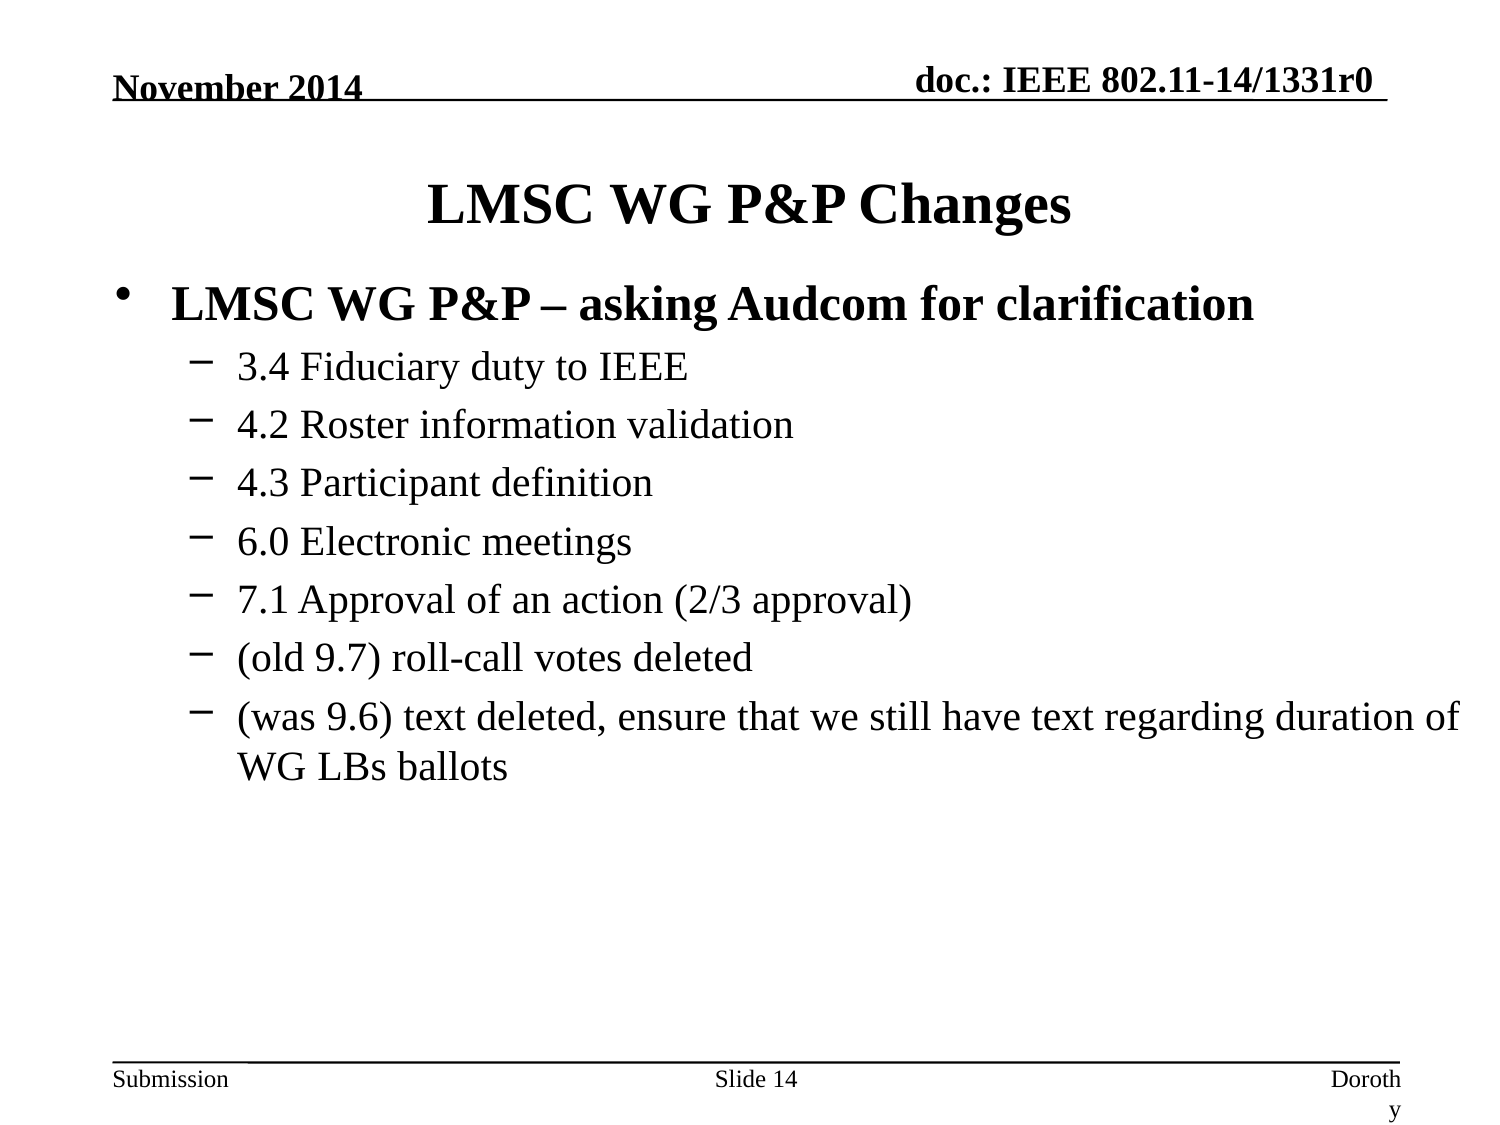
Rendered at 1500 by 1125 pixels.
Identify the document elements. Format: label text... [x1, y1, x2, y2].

title LMSC WG P&P Changes [24, 112, 1476, 288]
slide_number Slide 14 [712, 1061, 800, 1093]
footer Dorothy Stanley (Aruba Networks) [1324, 1061, 1402, 1093]
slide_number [112, 62, 401, 109]
list LMSC WG P&P – asking Audcom for clarification 3.4 Fiduciary duty to IEEE 4.2 Roster information validation 4.3 Participant definition 6.0 Electronic meetings 7.1 Approval of an action (2/3 approval) (old 9.7) roll-call votes deleted (was 9.6) text deleted, ensure that we still have text regarding duration of WG LBs ballots [99, 262, 1488, 1038]
